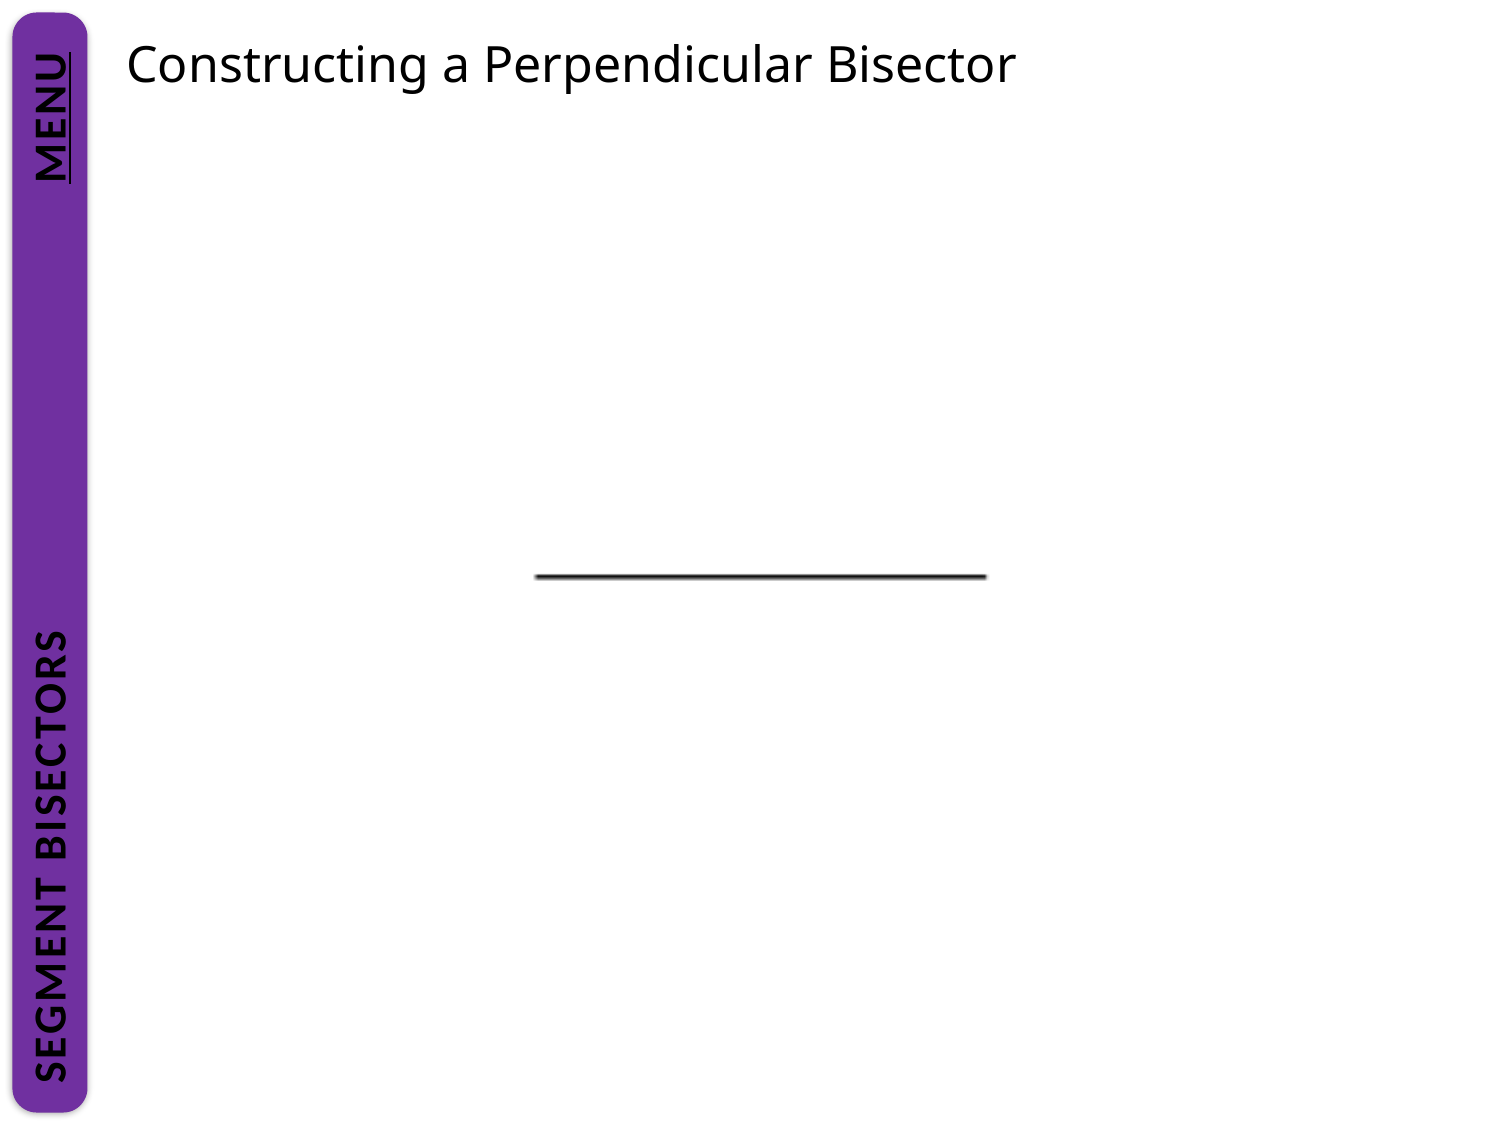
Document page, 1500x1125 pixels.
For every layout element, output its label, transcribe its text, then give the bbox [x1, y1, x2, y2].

text_box Constructing a Perpendicular Bisector [111, 24, 1032, 100]
picture [499, 137, 1038, 1033]
text_box SEGMENT BISECTORS MENU [12, 37, 83, 1099]
text_box [12, 12, 88, 1113]
